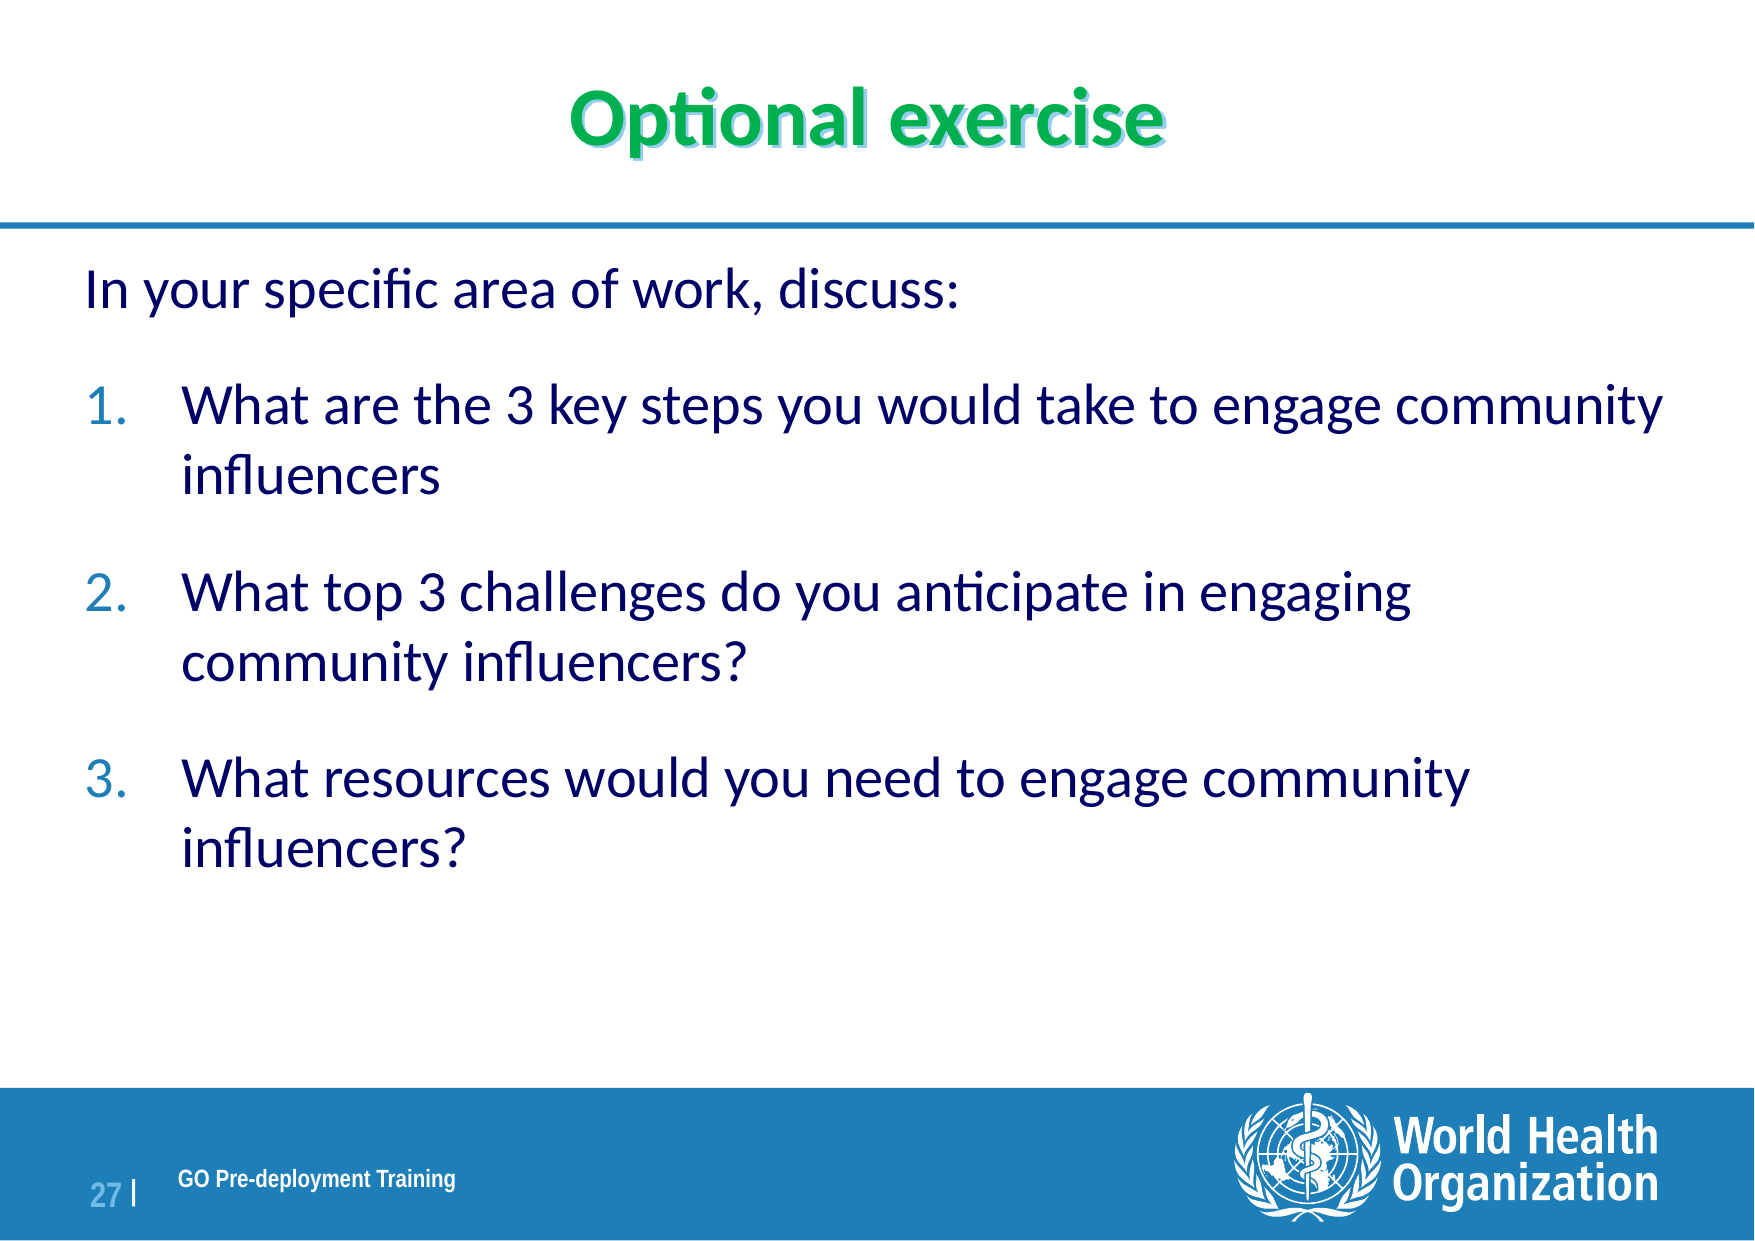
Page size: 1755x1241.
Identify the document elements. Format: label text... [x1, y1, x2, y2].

title Optional exercise [0, 0, 1755, 224]
list In your specific area of work, discuss: What are the 3 key steps you would take to engage community influencers What top 3 challenges do you anticipate in engaging community influencers? What resources would you need to engage community influencers? [84, 249, 1676, 1084]
